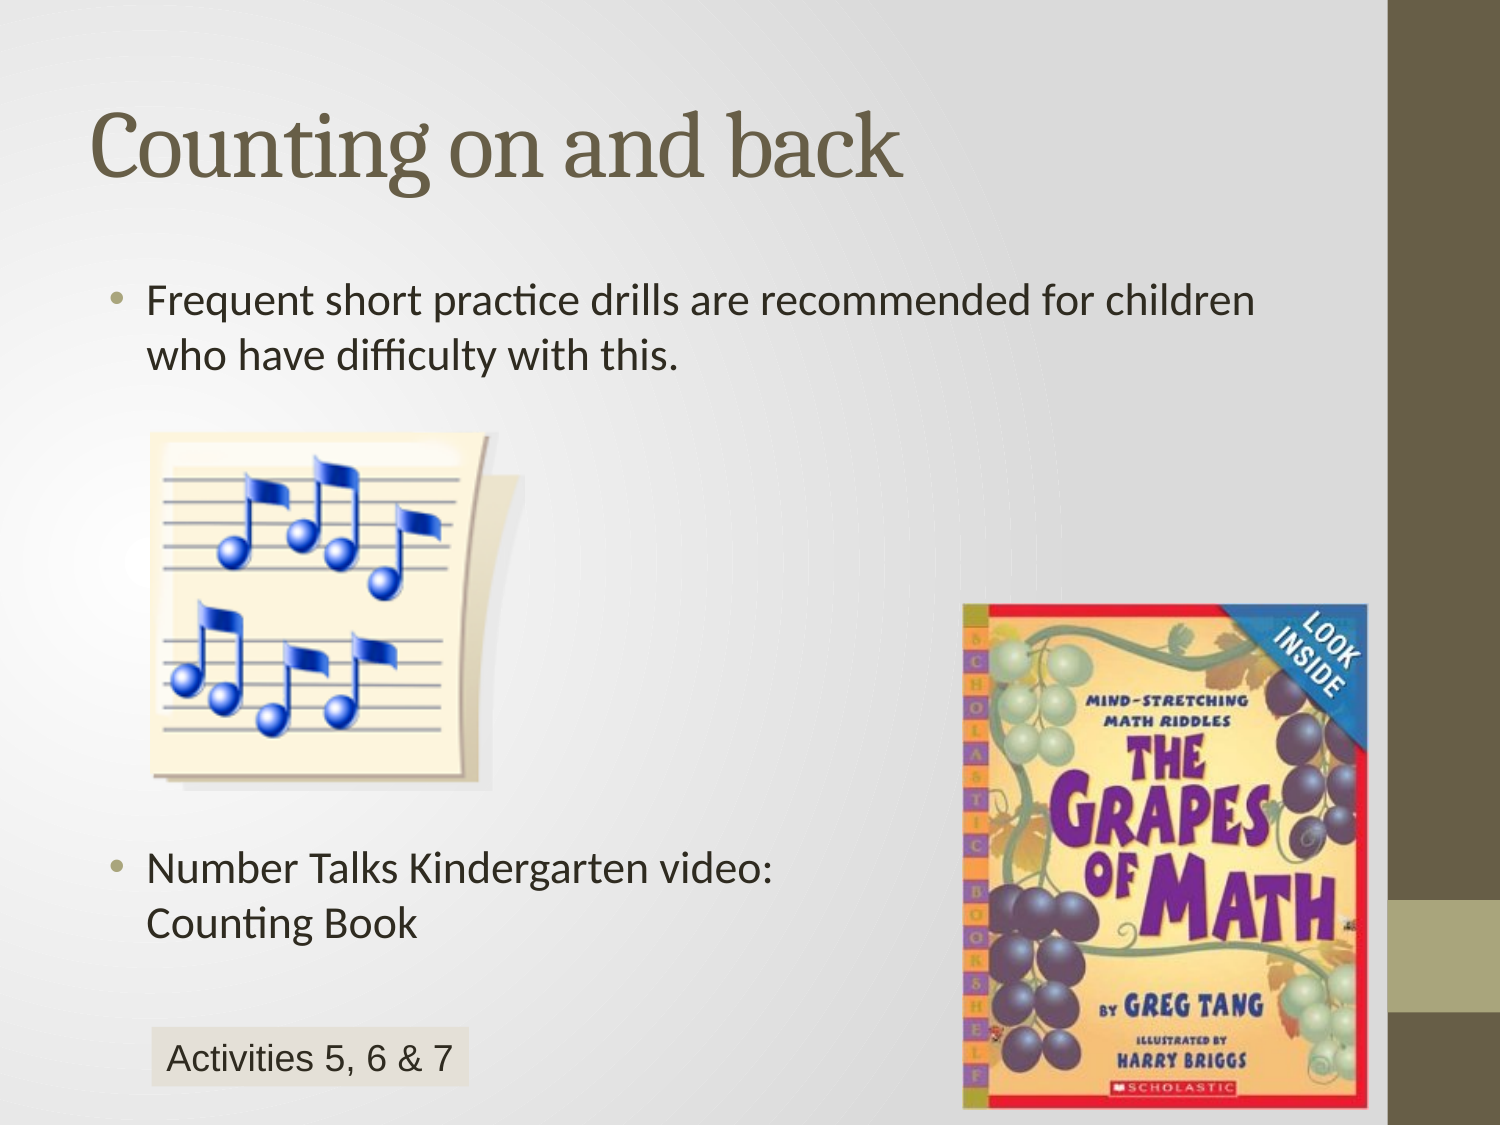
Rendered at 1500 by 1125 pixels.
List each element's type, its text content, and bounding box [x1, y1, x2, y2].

text_box Activities 5, 6 & 7 [151, 1026, 469, 1087]
picture [962, 603, 1370, 1111]
list Frequent short practice drills are recommended for children who have difficulty with this. Number Talks Kindergarten video: Counting Book [74, 262, 1326, 1051]
picture [149, 415, 526, 792]
title Counting on and back [75, 45, 1325, 233]
